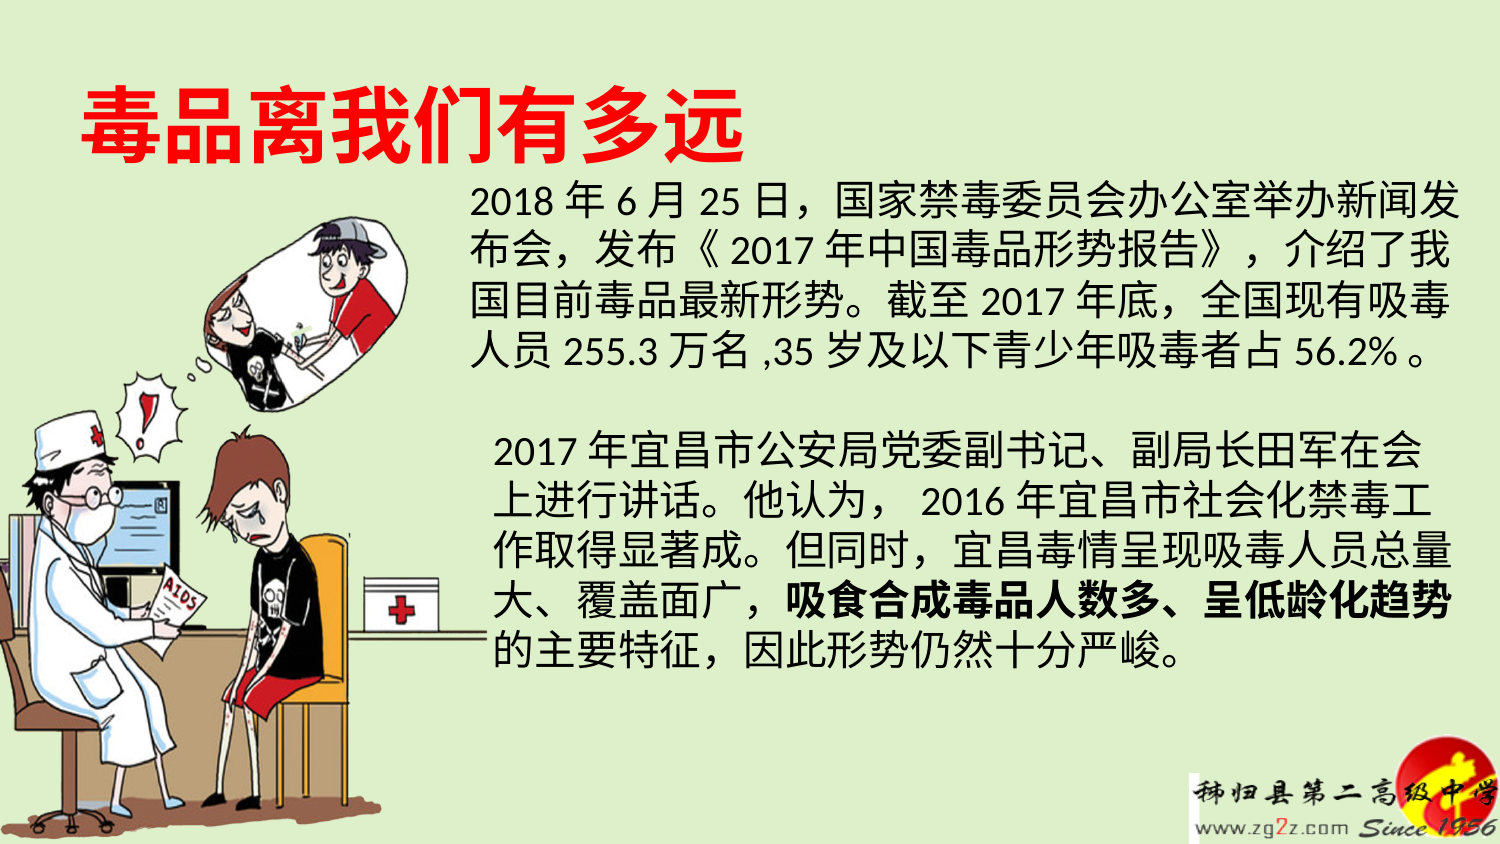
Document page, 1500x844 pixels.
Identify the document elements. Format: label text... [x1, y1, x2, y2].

text_box 毒品离我们有多远 [64, 66, 774, 166]
text_box 2018年6月25日，国家禁毒委员会办公室举办新闻发布会，发布《2017年中国毒品形势报告》，介绍了我国目前毒品最新形势。截至2017年底，全国现有吸毒人员255.3万名,35岁及以下青少年吸毒者占56.2%。 [454, 165, 1491, 381]
picture [0, 166, 503, 844]
picture [1188, 733, 1500, 844]
text_box 2017年宜昌市公安局党委副书记、副局长田军在会上进行讲话。他认为，2016年宜昌市社会化禁毒工作取得显著成。但同时，宜昌毒情呈现吸毒人员总量大、覆盖面广，吸食合成毒品人数多、呈低龄化趋势的主要特征，因此形势仍然十分严峻。 [506, 416, 1471, 682]
